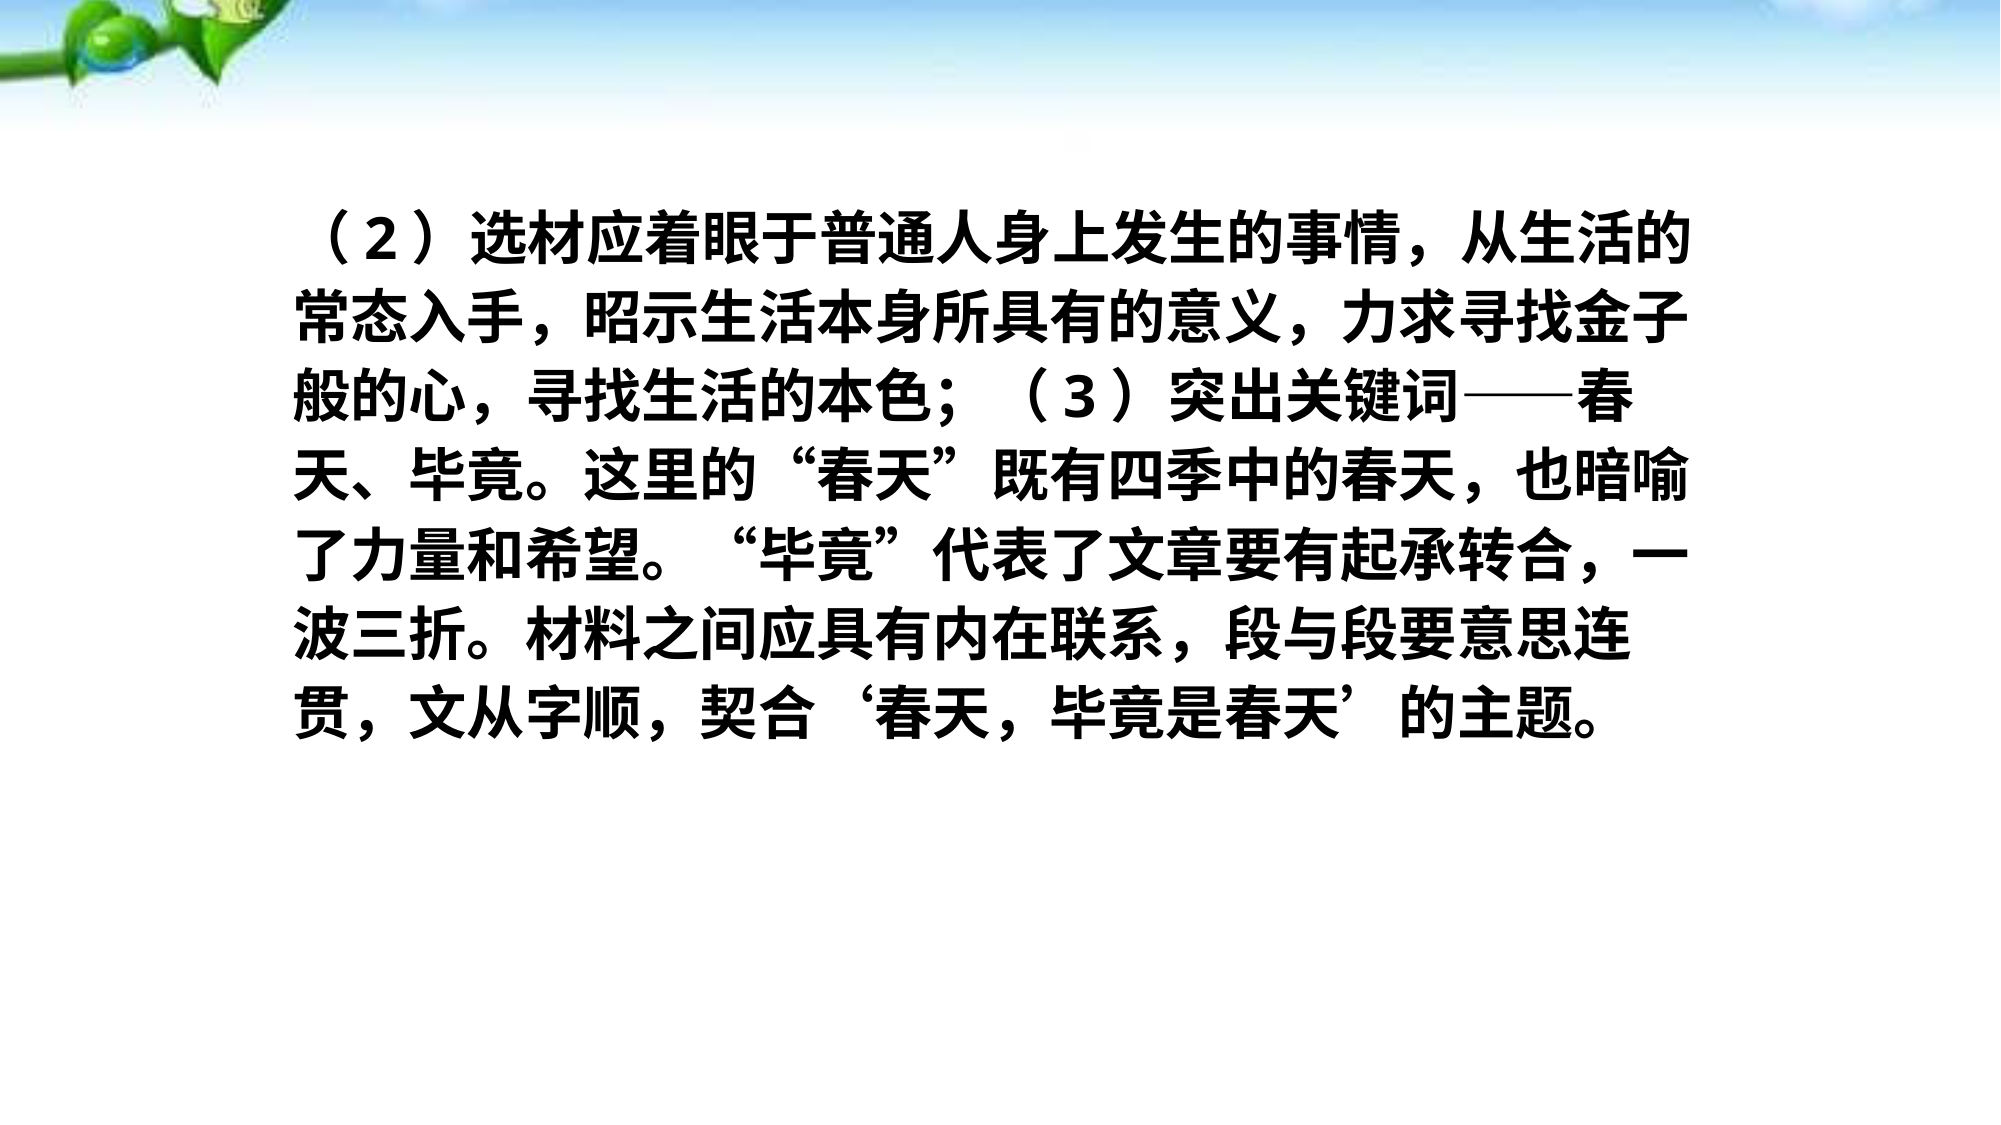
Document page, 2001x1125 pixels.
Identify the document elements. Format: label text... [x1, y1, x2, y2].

text_box （2）选材应着眼于普通人身上发生的事情，从生活的常态入手，昭示生活本身所具有的意义，力求寻找金子般的心，寻找生活的本色；（3）突出关键词——春天、毕竟。这里的“春天”既有四季中的春天，也暗喻了力量和希望。“毕竟”代表了文章要有起承转合，一波三折。材料之间应具有内在联系，段与段要意思连贯，文从字顺，契合‘春天，毕竟是春天’的主题。 [277, 184, 1718, 754]
picture [0, 0, 2001, 1125]
